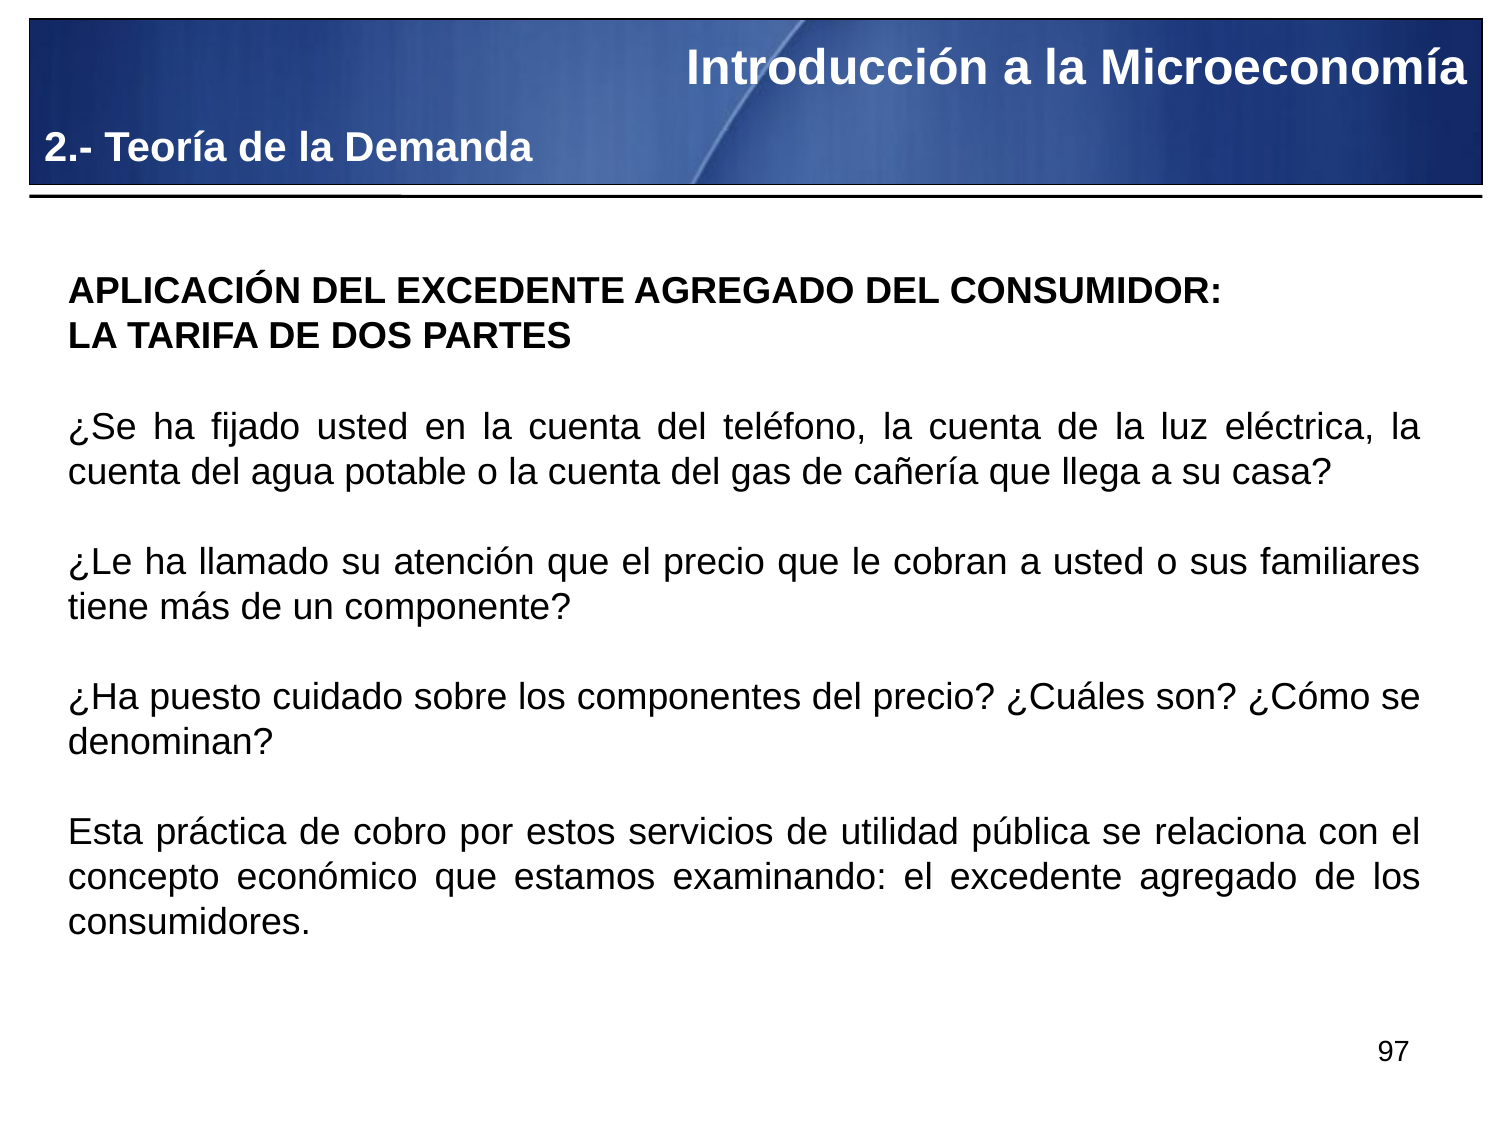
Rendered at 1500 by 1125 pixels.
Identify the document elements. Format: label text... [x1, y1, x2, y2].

text_box APLICACIÓN DEL EXCEDENTE AGREGADO DEL CONSUMIDOR: LA TARIFA DE DOS PARTES [53, 259, 1436, 364]
slide_number 97 [1074, 1024, 1426, 1103]
text_box [29, 19, 1483, 185]
text_box 2.- Teoría de la Demanda [29, 112, 585, 178]
text_box ¿Se ha fijado usted en la cuenta del teléfono, la cuenta de la luz eléctrica, la cuenta del agua potable o la cuenta del gas de cañería que llega a su casa? ¿Le ha llamado su atención que el precio que le cobran a usted o sus familiares tiene más de un componente? ¿Ha puesto cuidado sobre los componentes del precio? ¿Cuáles son? ¿Cómo se denominan? Esta práctica de cobro por estos servicios de utilidad pública se relaciona con el concepto económico que estamos examinando: el excedente agregado de los consumidores. [53, 394, 1436, 949]
text_box Introducción a la Microeconomía [608, 26, 1483, 102]
